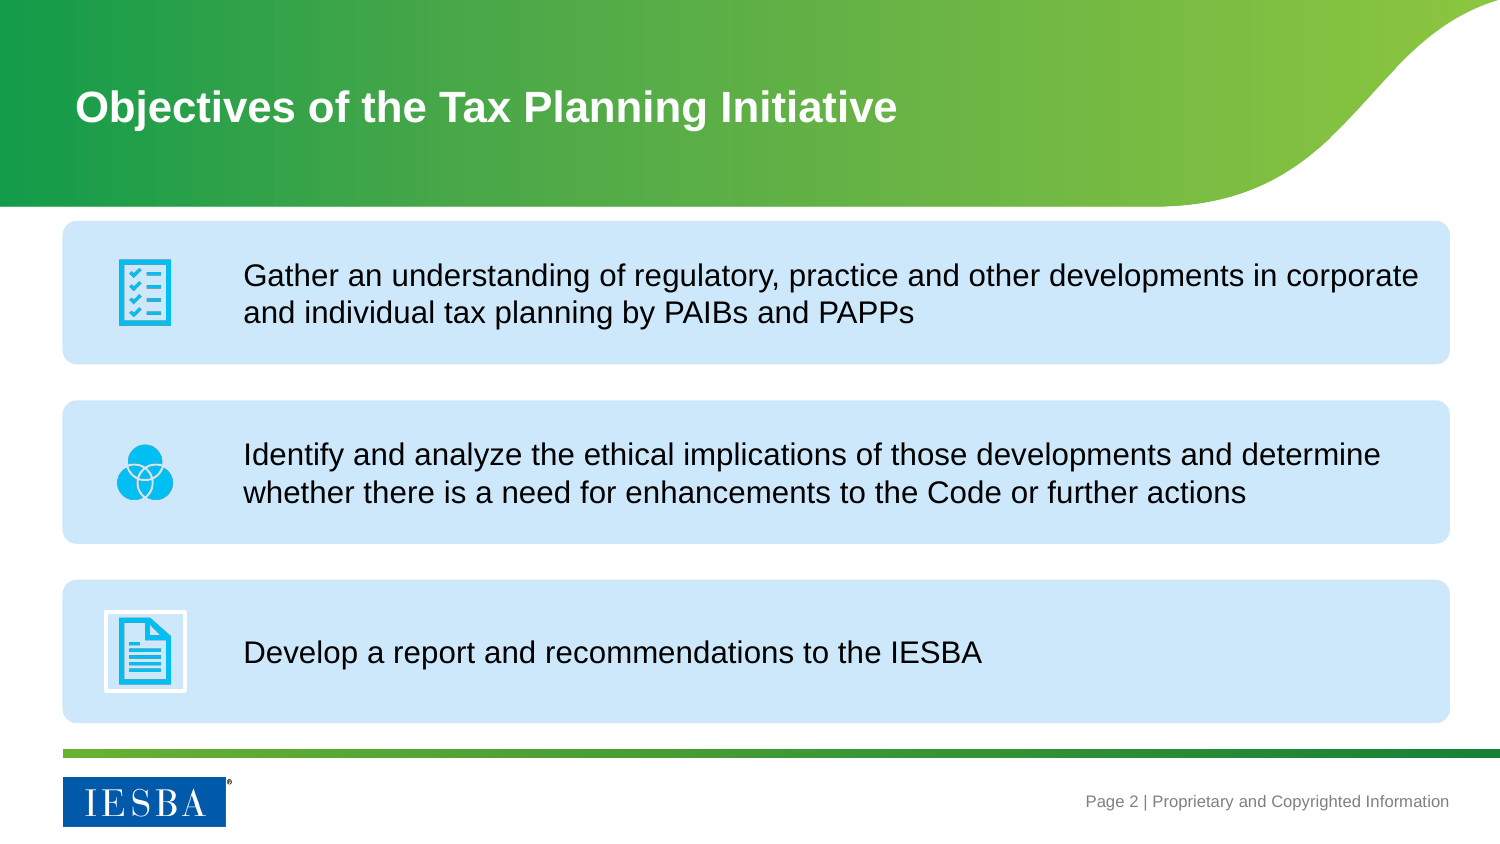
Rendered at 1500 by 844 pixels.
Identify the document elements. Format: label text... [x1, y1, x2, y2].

title Objectives of the Tax Planning Initiative [75, 71, 1313, 138]
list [62, 220, 1451, 724]
picture [63, 777, 232, 827]
picture [0, 0, 1500, 207]
